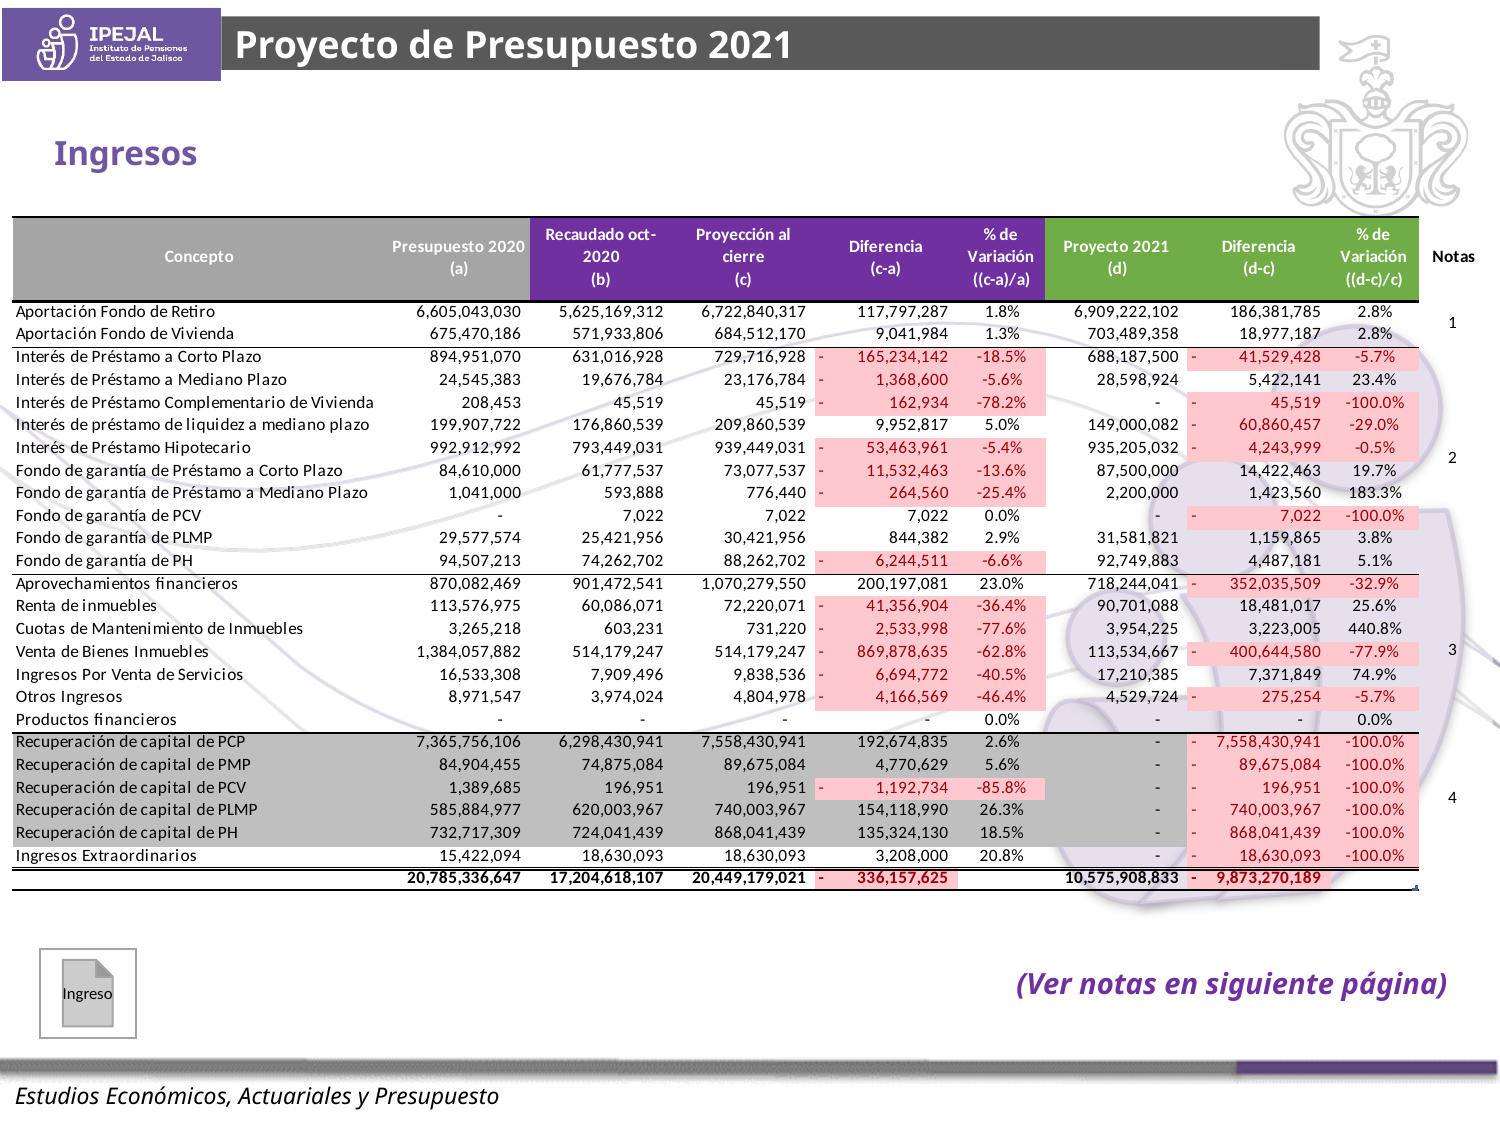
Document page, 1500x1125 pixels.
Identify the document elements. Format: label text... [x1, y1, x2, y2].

list (Ver notas en siguiente página) [43, 893, 1463, 1038]
picture [0, 1053, 1500, 1084]
list Proyecto de Presupuesto 2021 [219, 18, 1316, 73]
list Ingresos [39, 129, 1457, 198]
text_box Ingreso [39, 948, 137, 1039]
picture [11, 216, 1489, 893]
picture [1493, 321, 1500, 812]
picture [2, 1, 221, 87]
